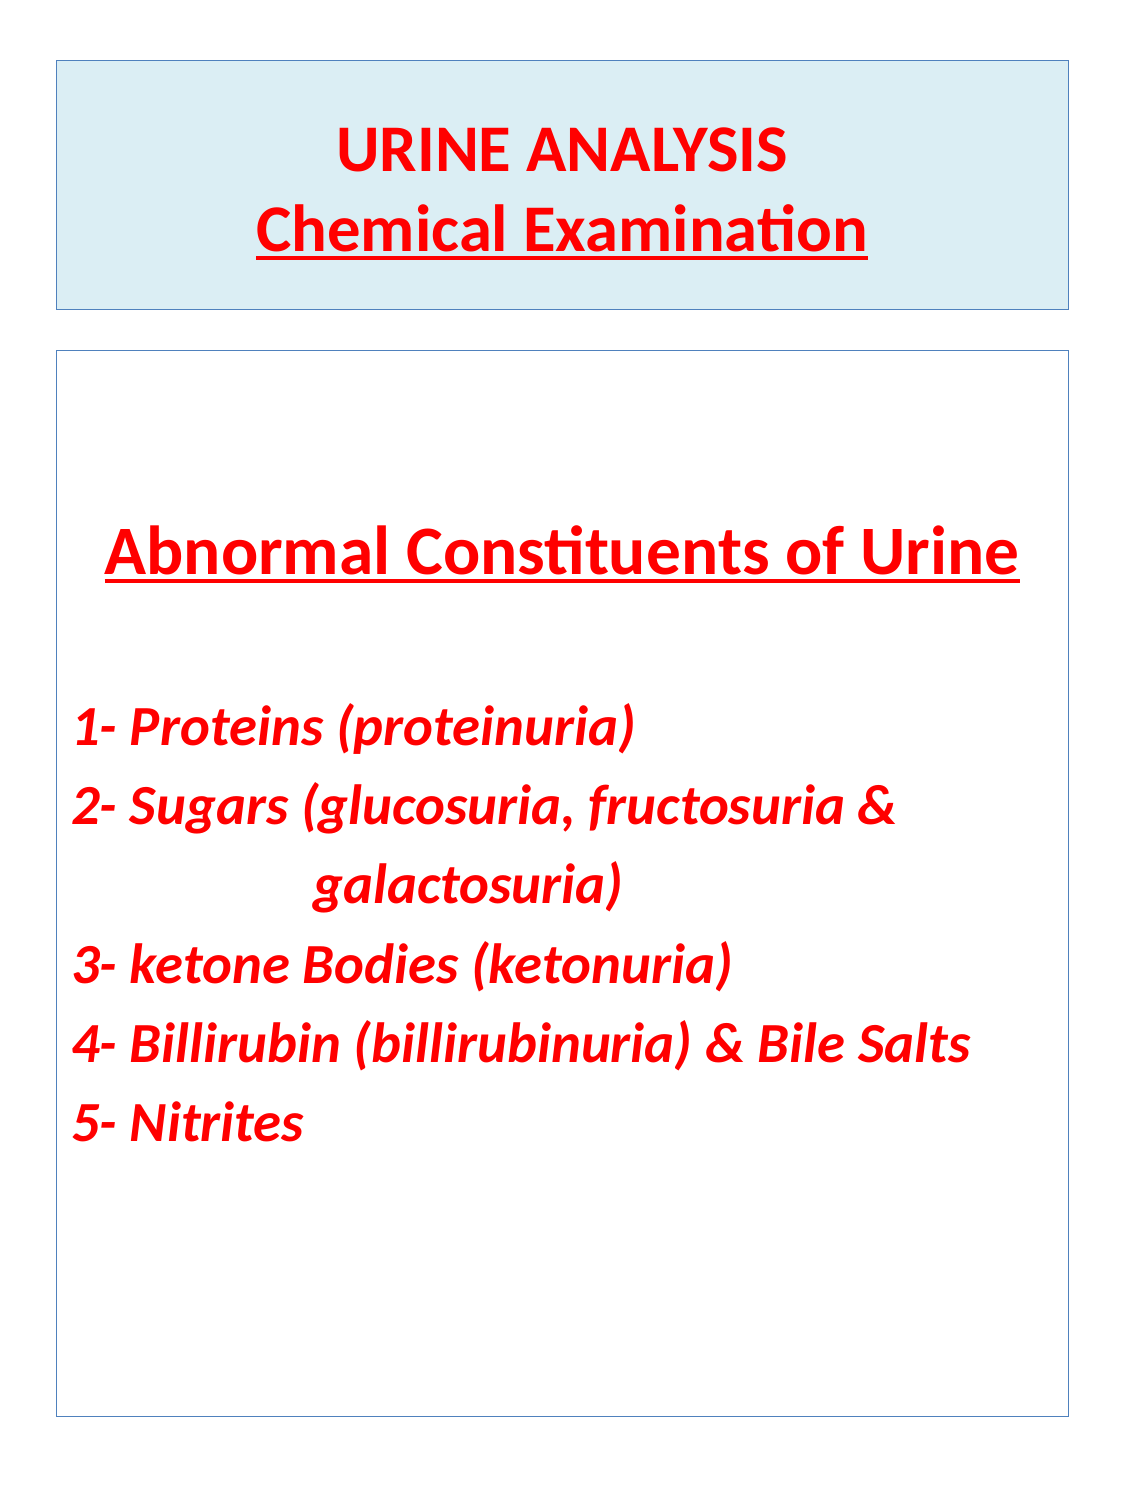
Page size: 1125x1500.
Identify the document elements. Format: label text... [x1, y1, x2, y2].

title URINE ANALYSIS Chemical Examination [56, 60, 1069, 310]
list Abnormal Constituents of Urine 1- Proteins (proteinuria) 2- Sugars (glucosuria, fructosuria & galactosuria) 3- ketone Bodies (ketonuria) 4- Billirubin (billirubinuria) & Bile Salts 5- Nitrites [56, 350, 1069, 1417]
